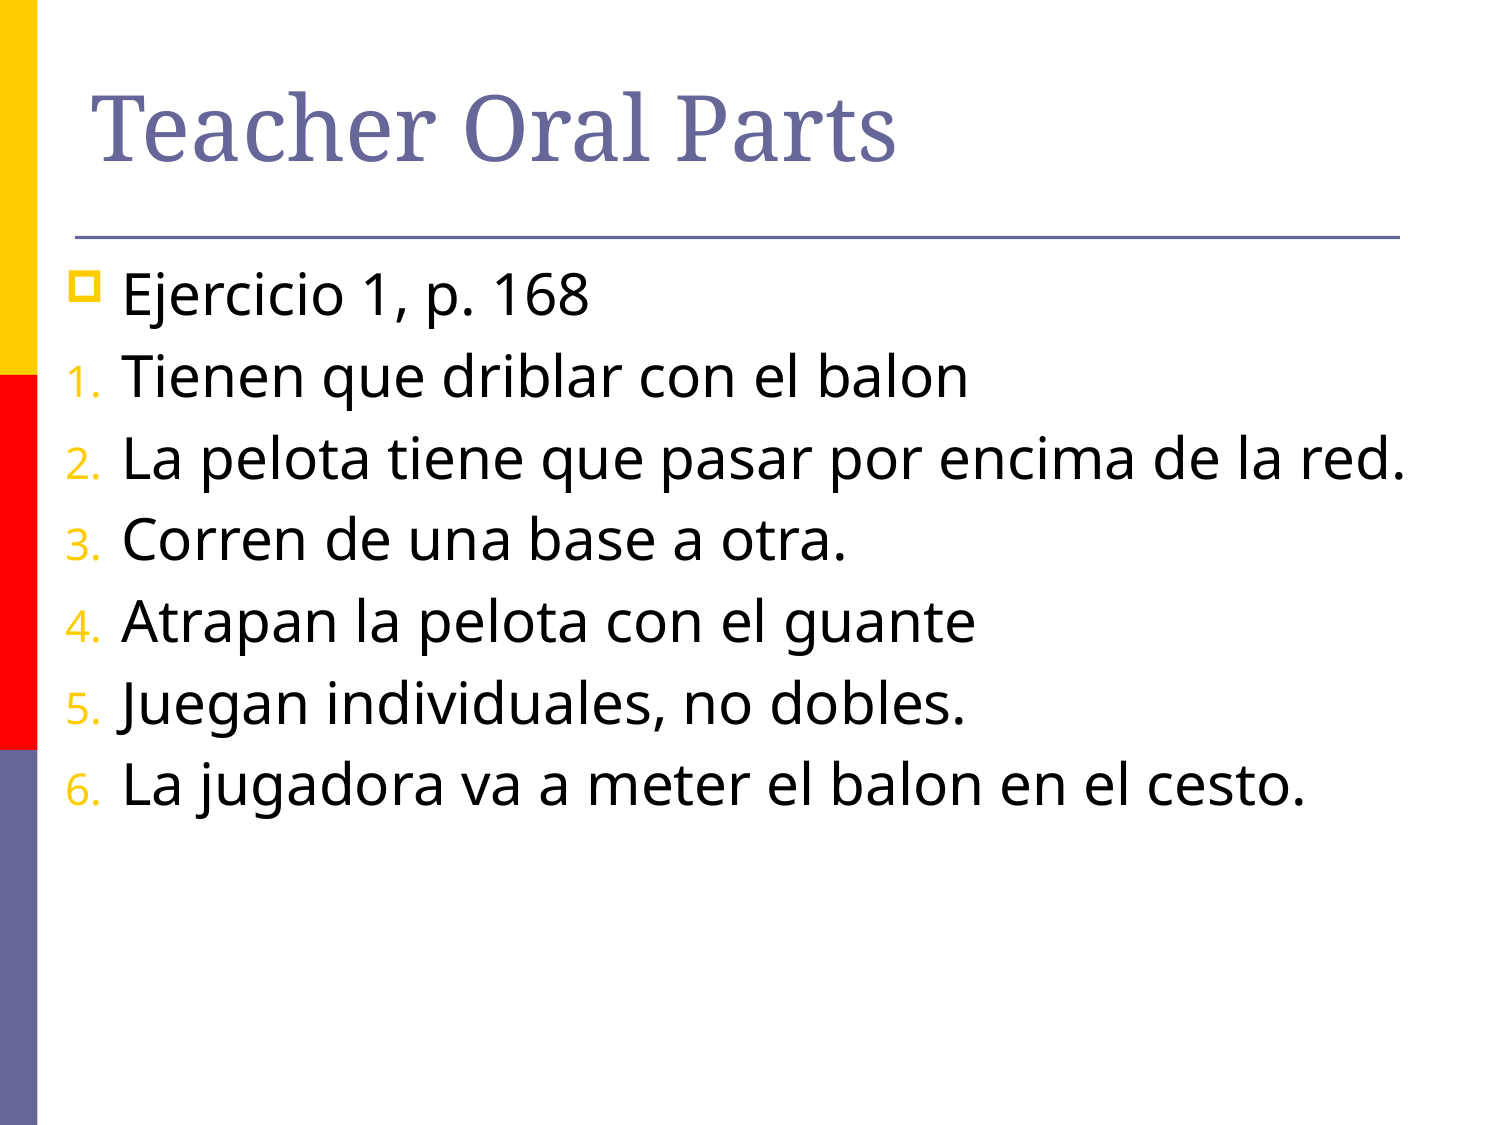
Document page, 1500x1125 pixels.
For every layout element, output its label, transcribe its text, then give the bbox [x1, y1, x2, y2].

list Ejercicio 1, p. 168 Tienen que driblar con el balon La pelota tiene que pasar por encima de la red. Corren de una base a otra. Atrapan la pelota con el guante Juegan individuales, no dobles. La jugadora va a meter el balon en el cesto. [50, 249, 1438, 993]
title Teacher Oral Parts [75, 0, 1425, 188]
